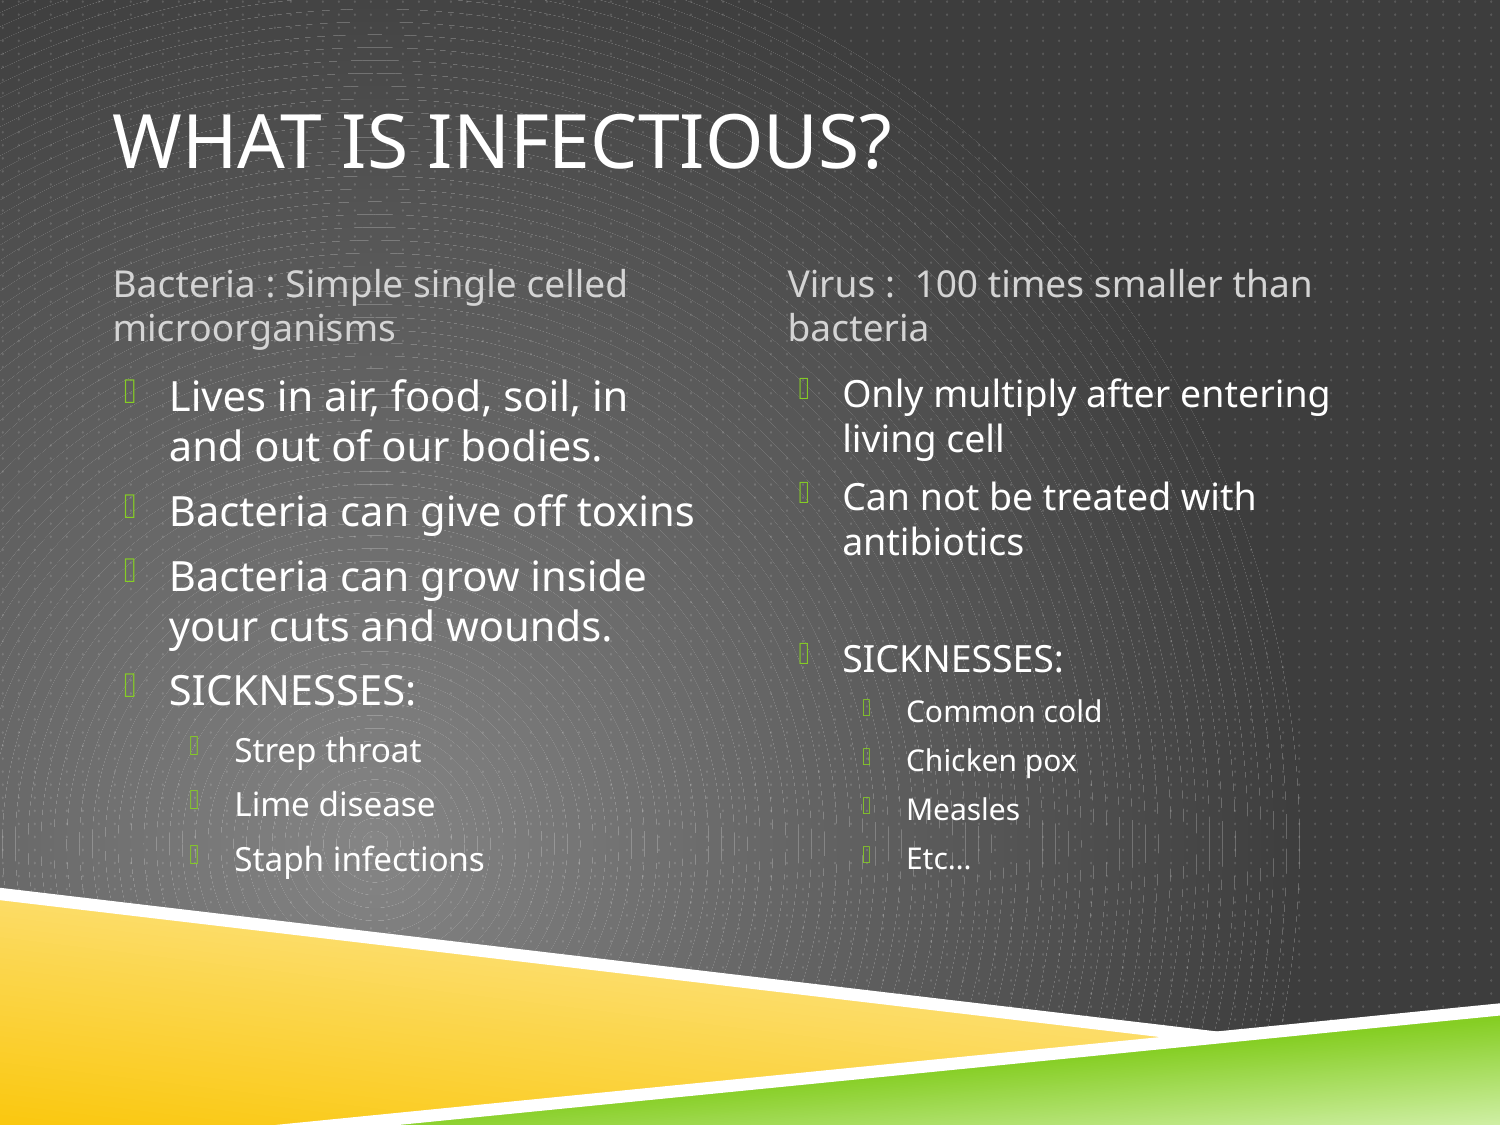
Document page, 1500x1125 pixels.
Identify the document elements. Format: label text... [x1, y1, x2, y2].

list Lives in air, food, soil, in and out of our bodies. Bacteria can give off toxins Bacteria can grow inside your cuts and wounds. SICKNESSES: Strep throat Lime disease Staph infections [112, 362, 713, 888]
list Only multiply after entering living cell Can not be treated with antibiotics SICKNESSES: Common cold Chicken pox Measles Etc… [787, 362, 1388, 888]
list Bacteria : Simple single celled microorganisms [112, 251, 713, 357]
list Virus : 100 times smaller than bacteria [787, 251, 1388, 357]
title What is infectious? [112, 45, 1388, 233]
